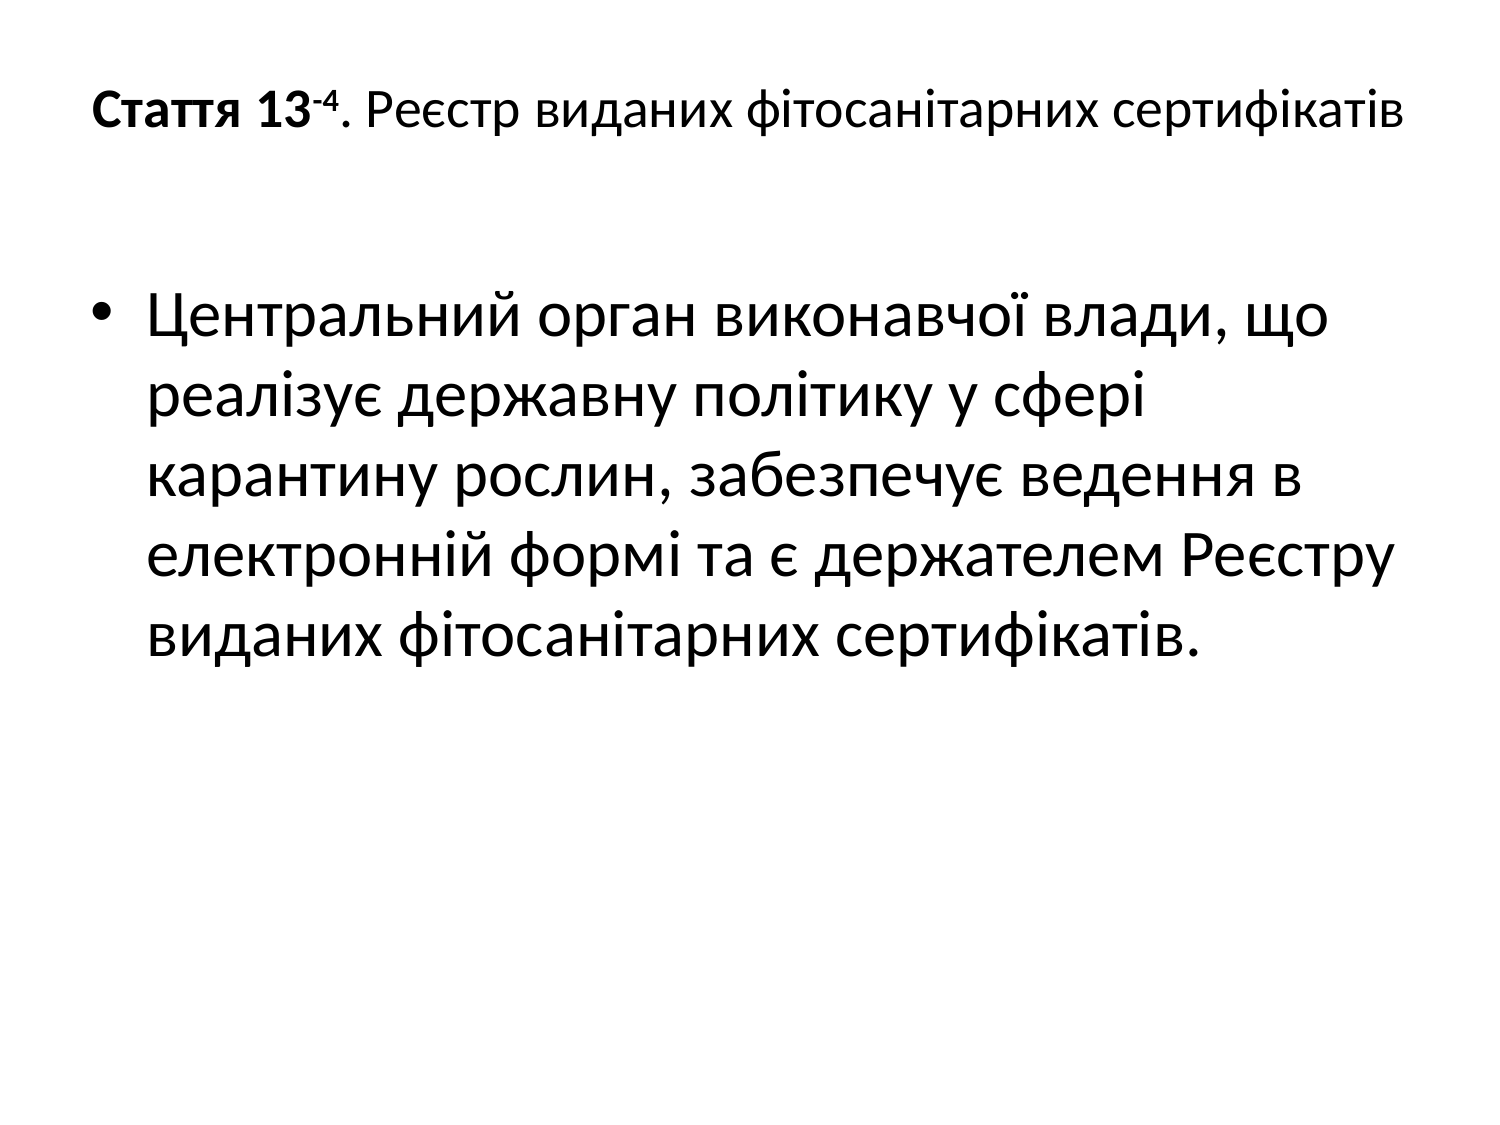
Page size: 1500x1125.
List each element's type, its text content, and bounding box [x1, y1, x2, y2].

title Стаття 13-4. Реєстр виданих фітосанітарних сертифікатів [75, 45, 1425, 233]
list Центральний орган виконавчої влади, що реалізує державну політику у сфері карантину рослин, забезпечує ведення в електронній формі та є держателем Реєстру виданих фітосанітарних сертифікатів. [75, 262, 1425, 1005]
